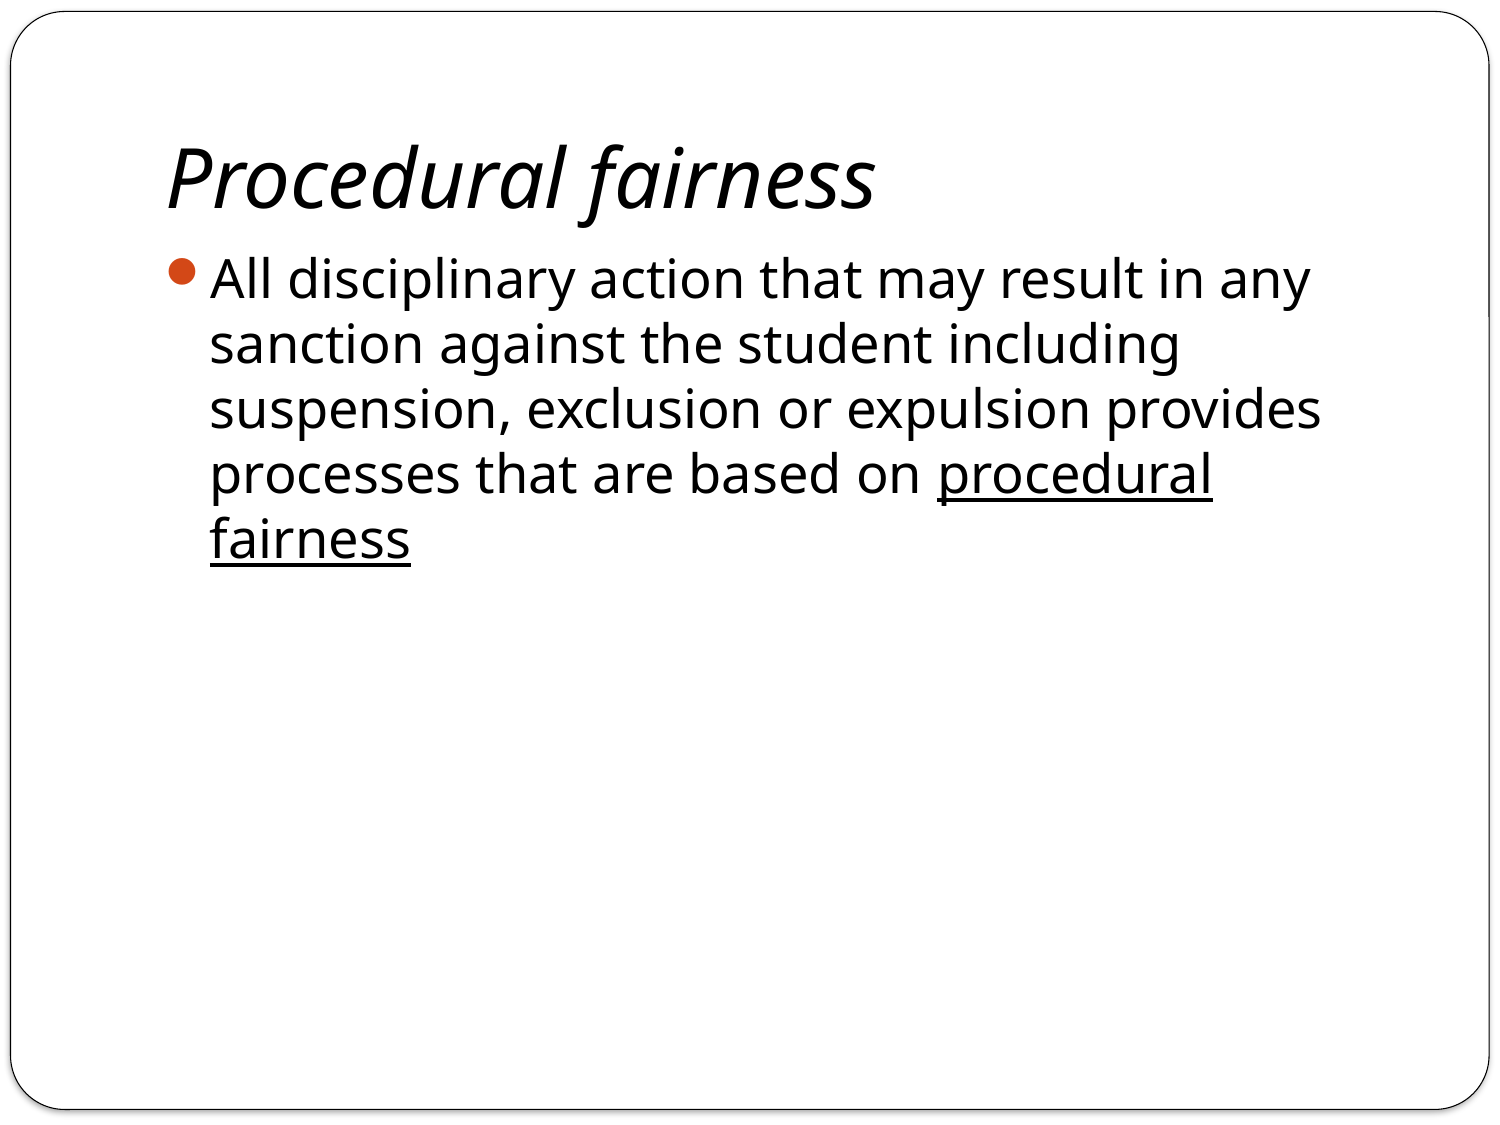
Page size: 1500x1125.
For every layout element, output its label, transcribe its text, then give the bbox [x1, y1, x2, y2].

title Procedural fairness [150, 45, 1425, 233]
list All disciplinary action that may result in any sanction against the student including suspension, exclusion or expulsion provides processes that are based on procedural fairness [150, 237, 1425, 988]
